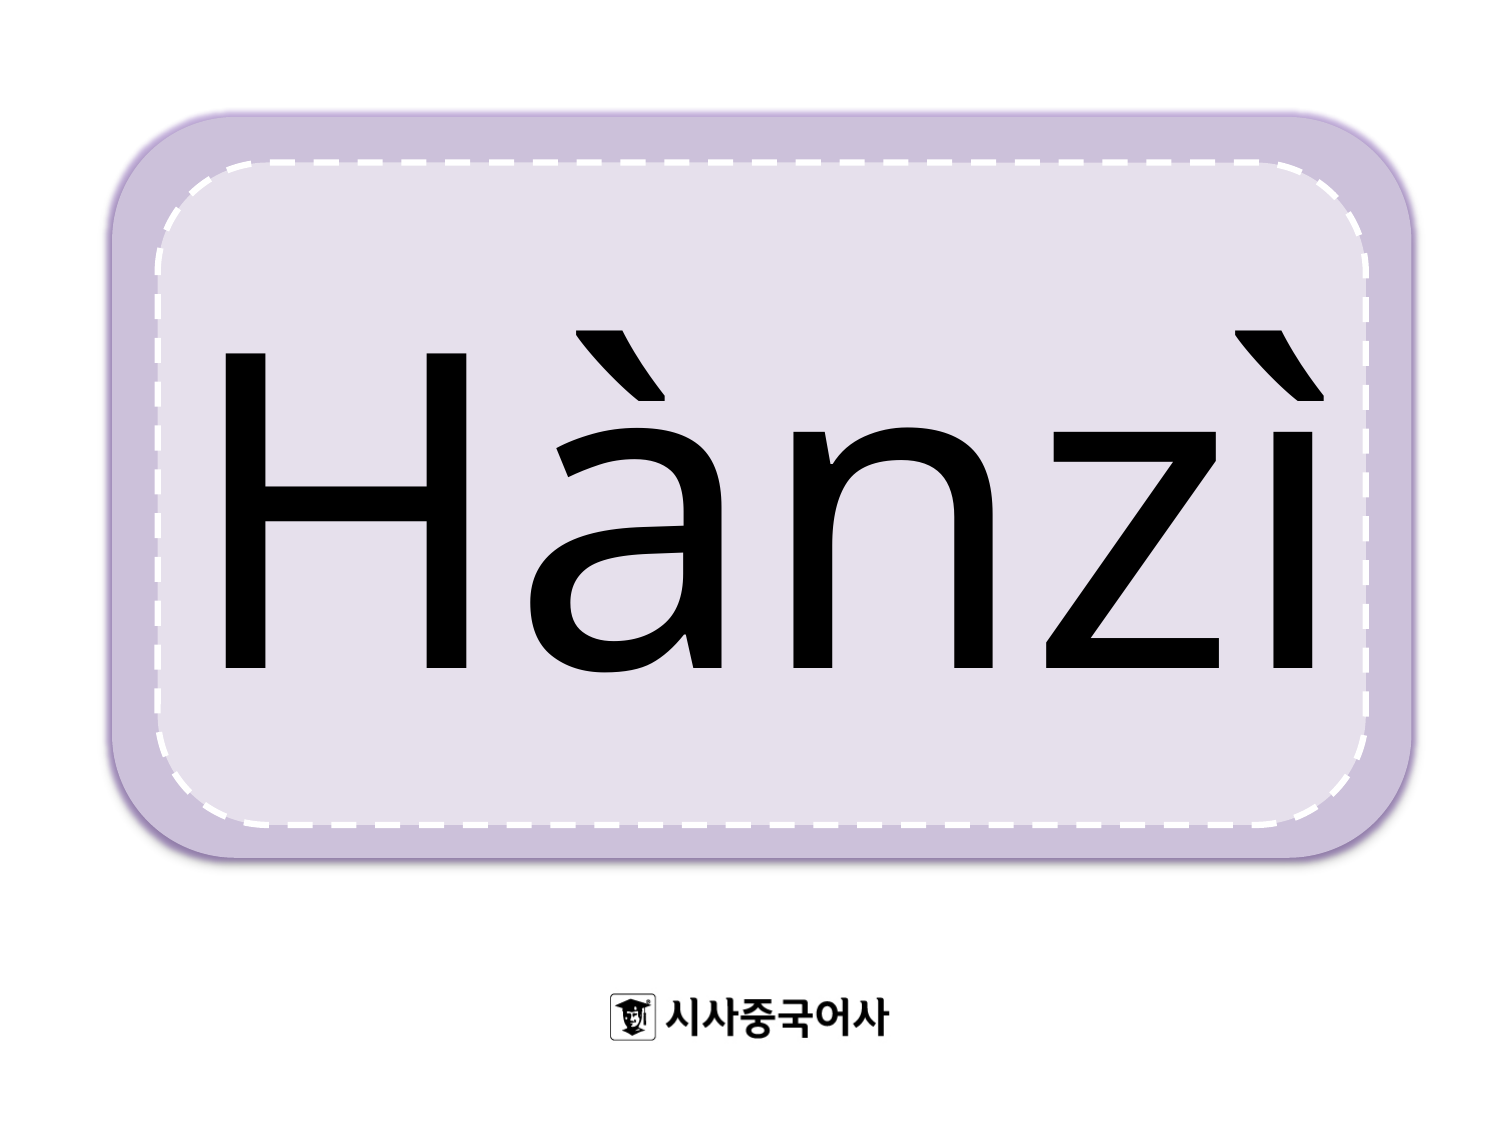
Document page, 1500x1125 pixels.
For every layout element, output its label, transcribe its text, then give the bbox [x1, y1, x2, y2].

text_box Hànzì [162, 160, 1371, 824]
picture [602, 987, 898, 1047]
